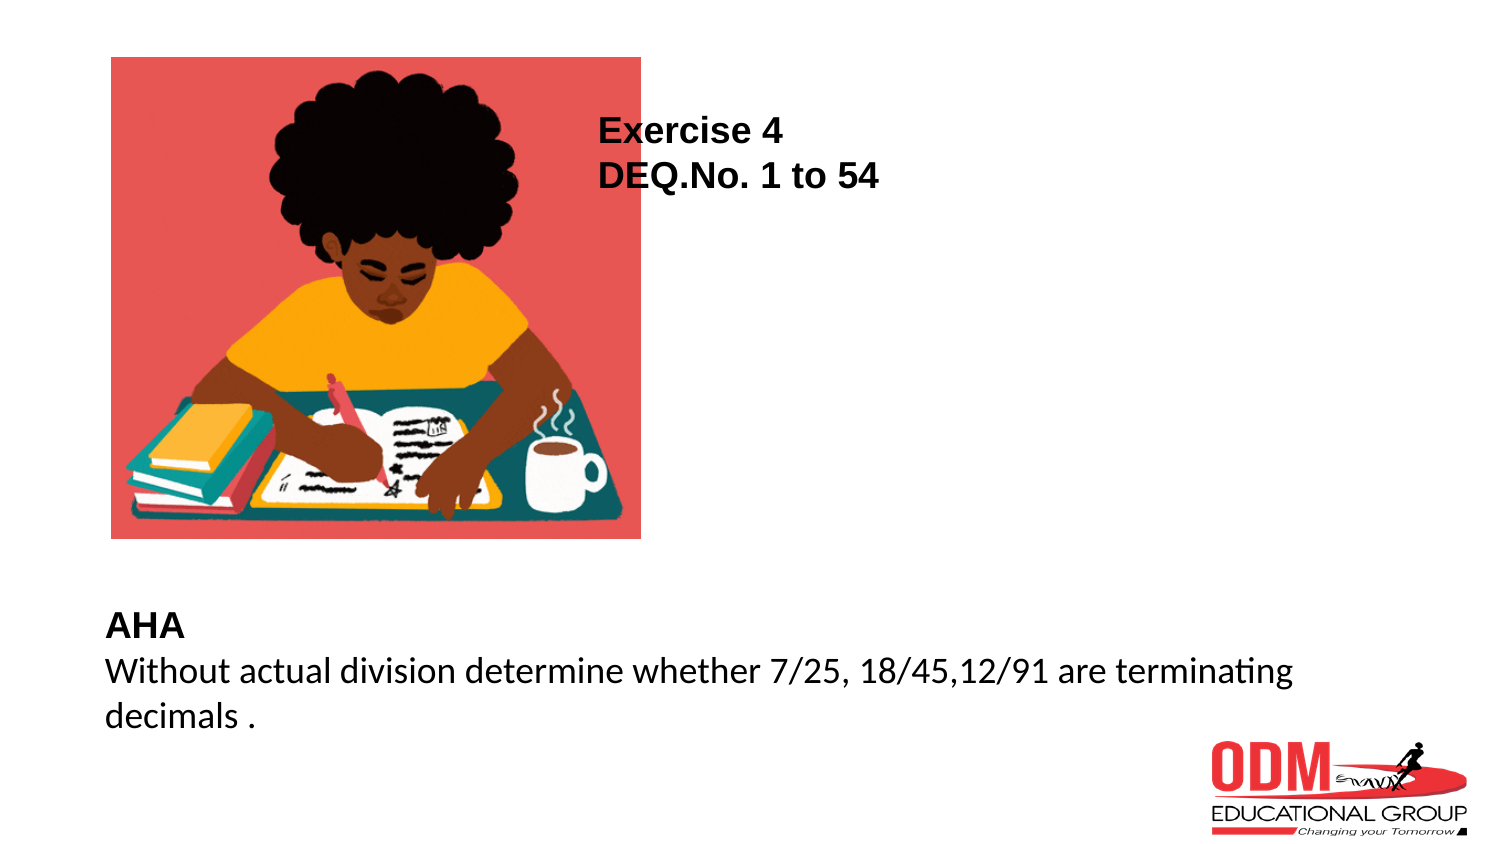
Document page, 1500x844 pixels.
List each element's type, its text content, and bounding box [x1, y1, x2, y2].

picture [1212, 741, 1467, 836]
text_box Exercise 4 DEQ.No. 1 to 54 [647, 98, 910, 204]
text_box AHA Without actual division determine whether 7/25, 18/45,12/91 are terminating decimals . [89, 593, 1380, 744]
picture [110, 57, 642, 540]
